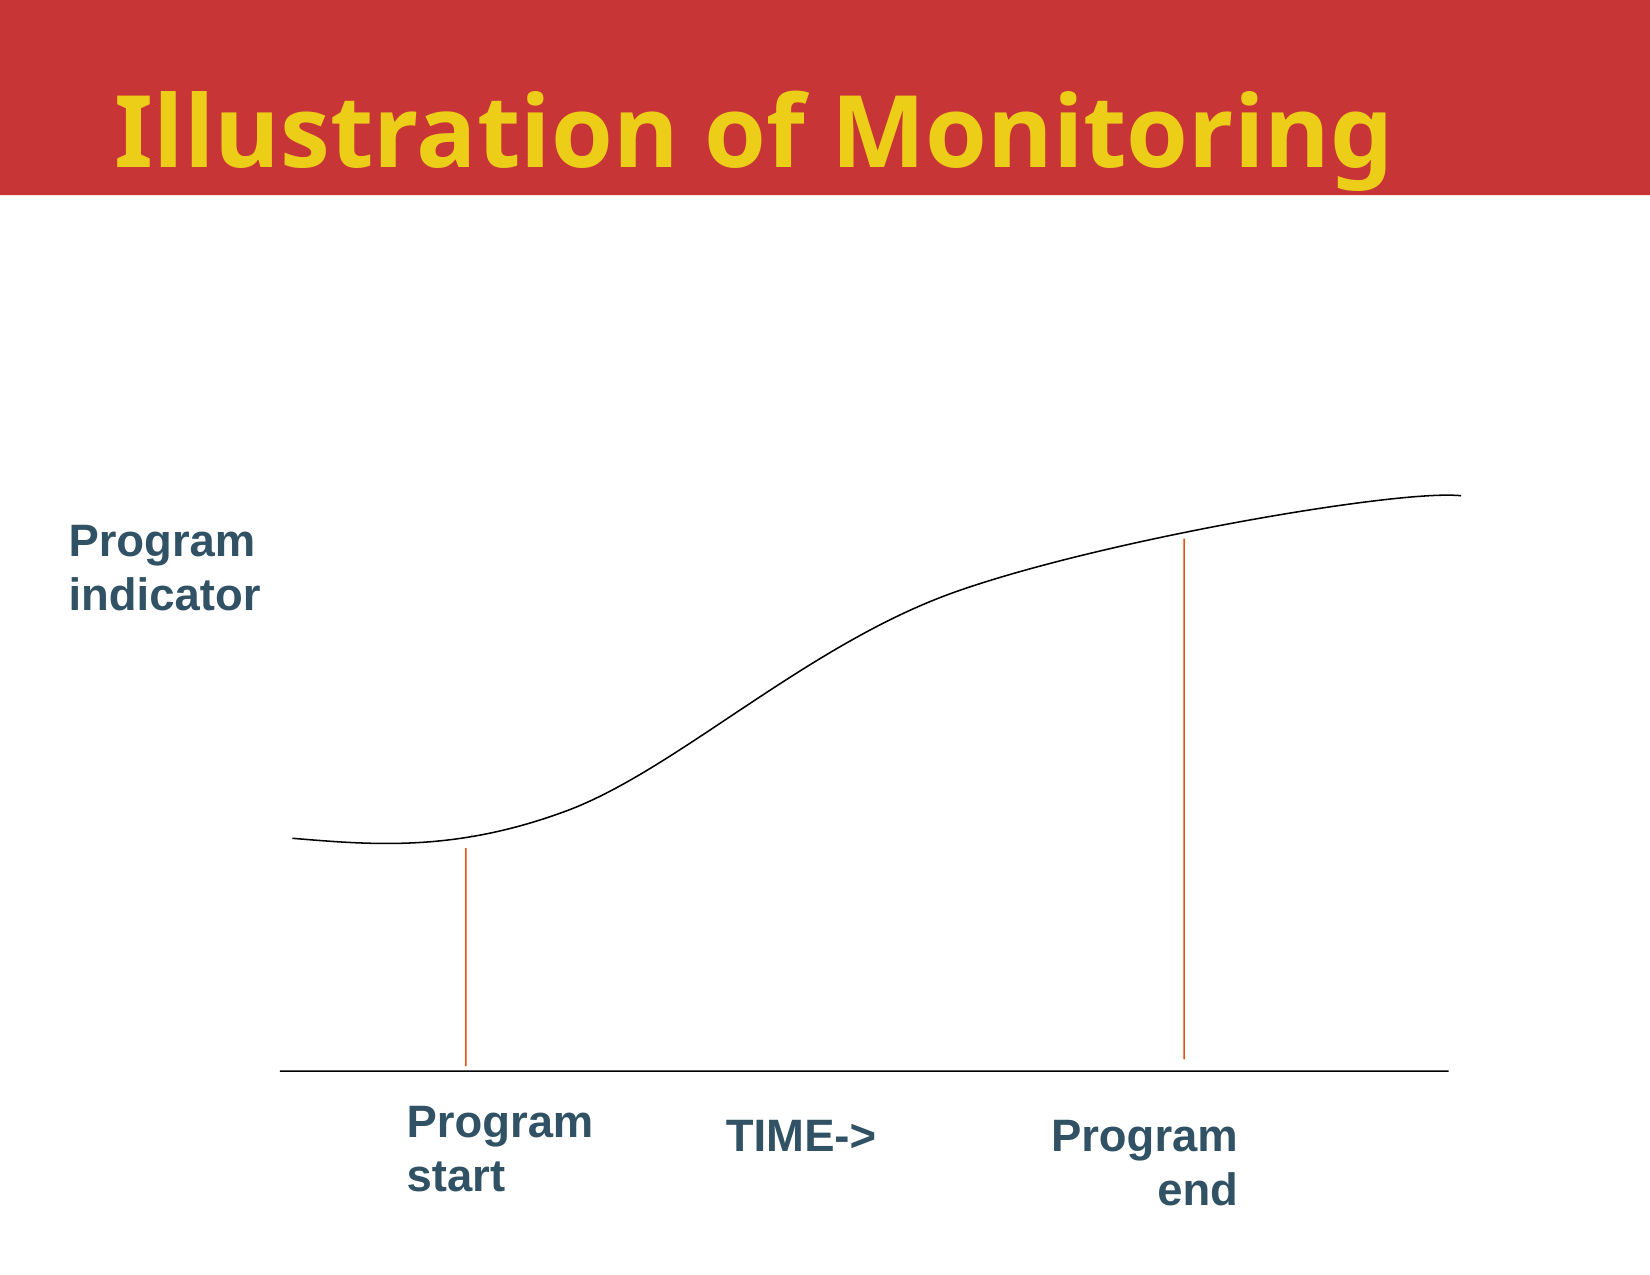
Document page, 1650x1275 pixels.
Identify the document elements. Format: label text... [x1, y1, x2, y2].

title Illustration of Monitoring [100, 60, 1524, 248]
text_box TIME-> [708, 1097, 894, 1169]
text_box Program end [1032, 1097, 1255, 1223]
text_box Program indicator [52, 502, 280, 628]
text_box Program start [390, 1083, 613, 1209]
text_box [643, 1052, 677, 1124]
text_box [292, 495, 1462, 844]
